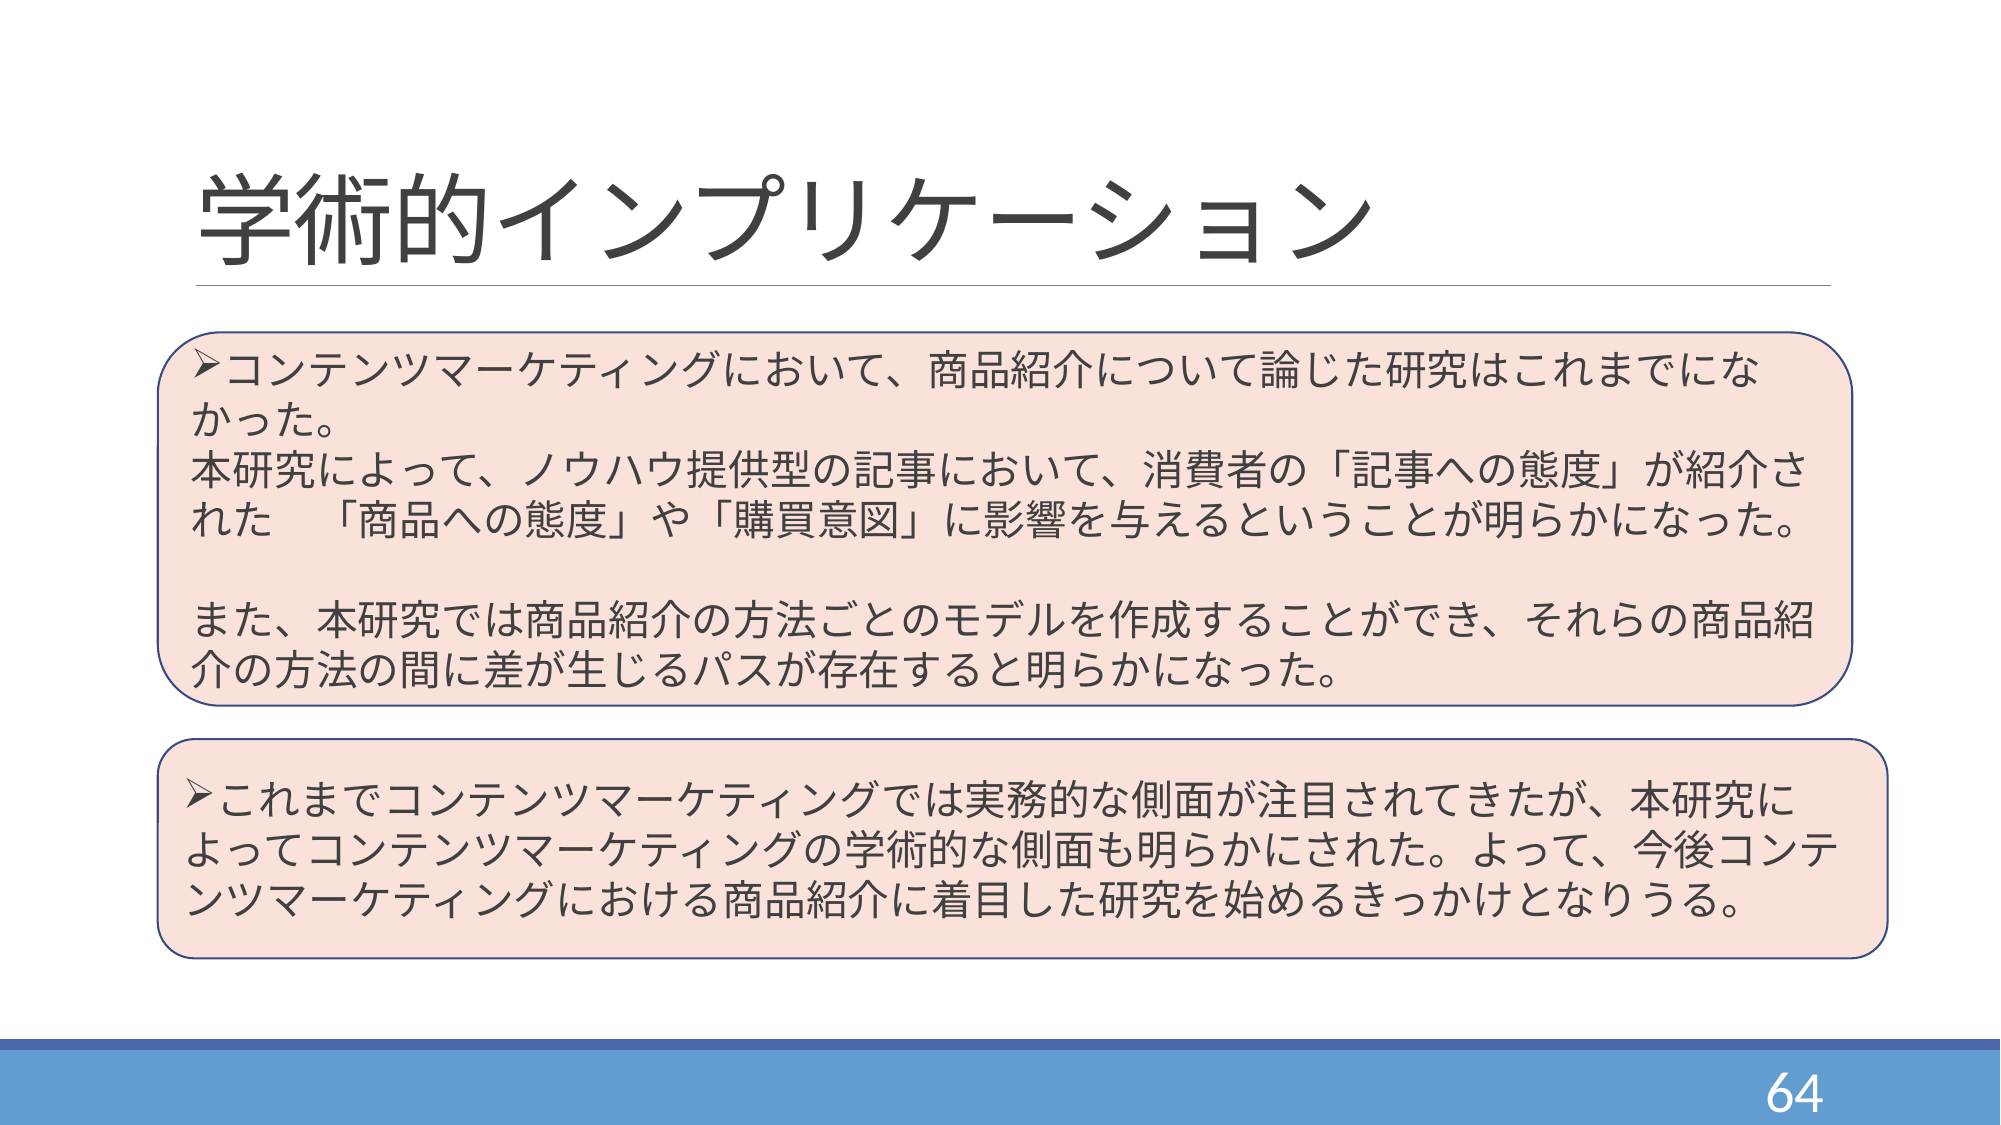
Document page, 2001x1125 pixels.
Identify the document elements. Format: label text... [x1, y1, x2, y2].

text_box コンテンツマーケティングにおいて、商品紹介について論じた研究はこれまでになかった。 本研究によって、ノウハウ提供型の記事において、消費者の「記事への態度」が紹介された 「商品への態度」や「購買意図」に影響を与えるということが明らかになった。 また、本研究では商品紹介の方法ごとのモデルを作成することができ、それらの商品紹介の方法の間に差が生じるパスが存在すると明らかになった。 [157, 332, 1853, 706]
slide_number 64 [1624, 1059, 1840, 1120]
title 学術的インプリケーション [180, 47, 1830, 285]
text_box これまでコンテンツマーケティングでは実務的な側面が注目されてきたが、本研究によってコンテンツマーケティングの学術的な側面も明らかにされた。よって、今後コンテンツマーケティングにおける商品紹介に着目した研究を始めるきっかけとなりうる。 [157, 739, 1888, 959]
